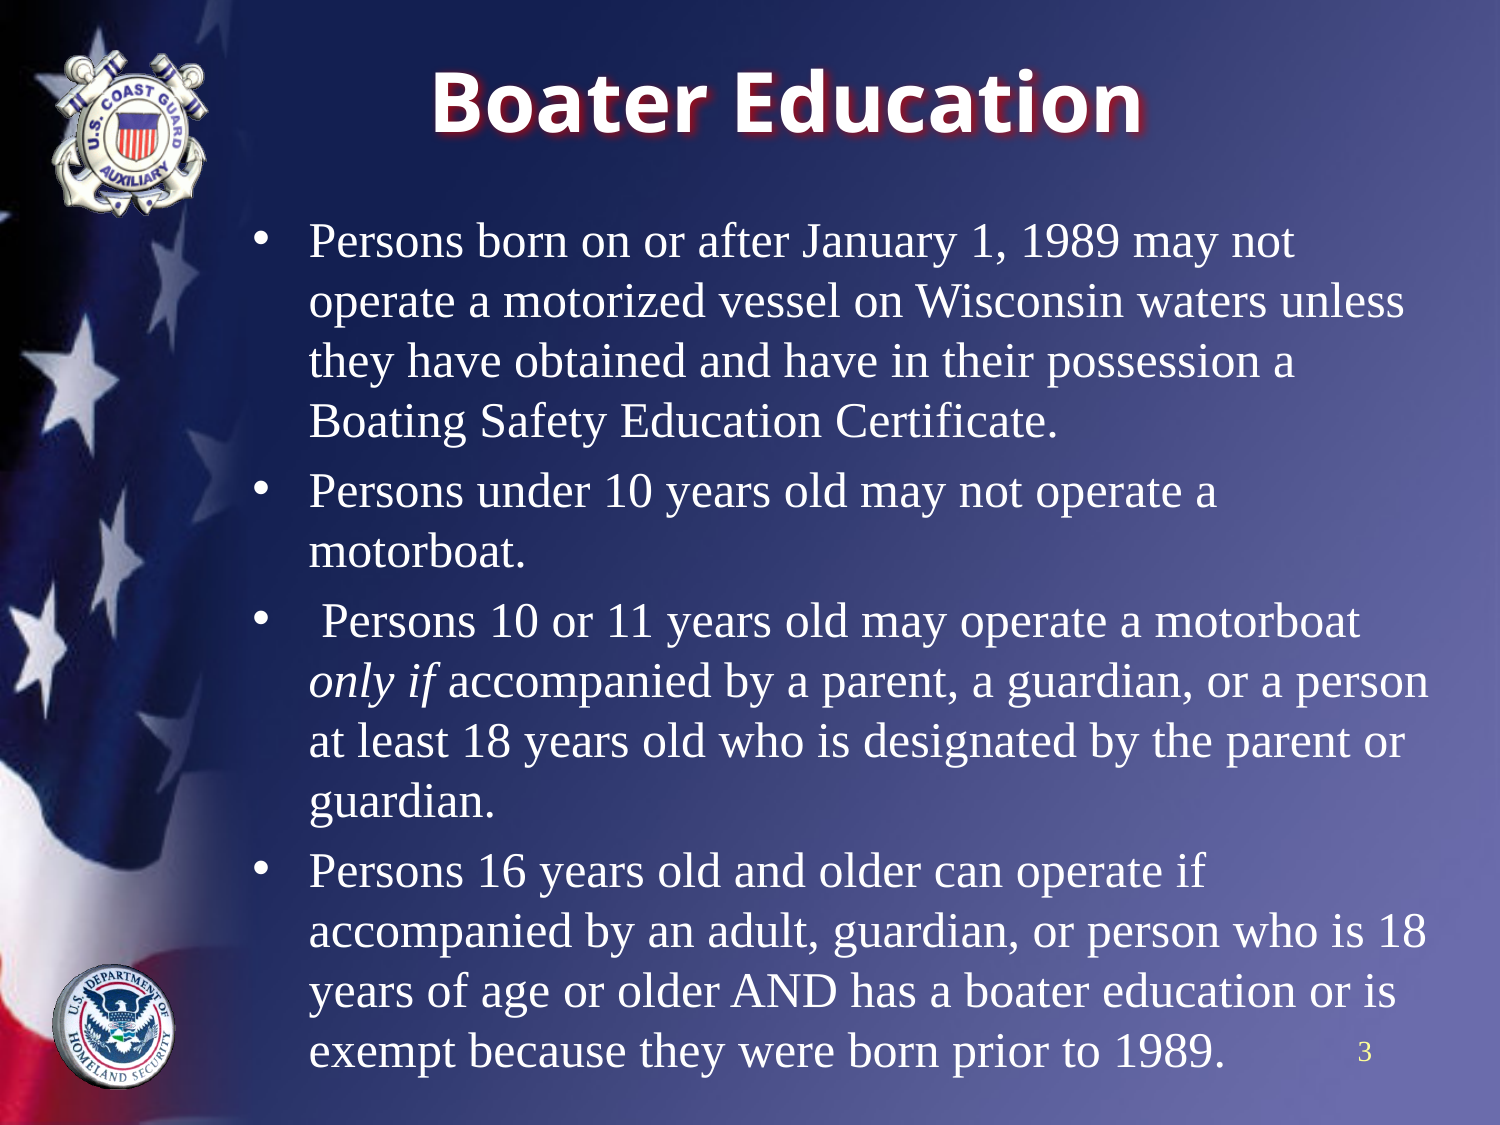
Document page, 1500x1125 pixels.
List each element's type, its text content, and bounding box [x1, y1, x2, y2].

picture [0, 0, 1500, 1125]
text_box Persons born on or after January 1, 1989 may not operate a motorized vessel on Wisconsin waters unless they have obtained and have in their possession a Boating Safety Education Certificate. Persons under 10 years old may not operate a motorboat. Persons 10 or 11 years old may operate a motorboat only if accompanied by a parent, a guardian, or a person at least 18 years old who is designated by the parent or guardian. Persons 16 years old and older can operate if accompanied by an adult, guardian, or person who is 18 years of age or older AND has a boater education or is exempt because they were born prior to 1989. [237, 199, 1463, 1125]
title Boater Education [343, 33, 1232, 165]
